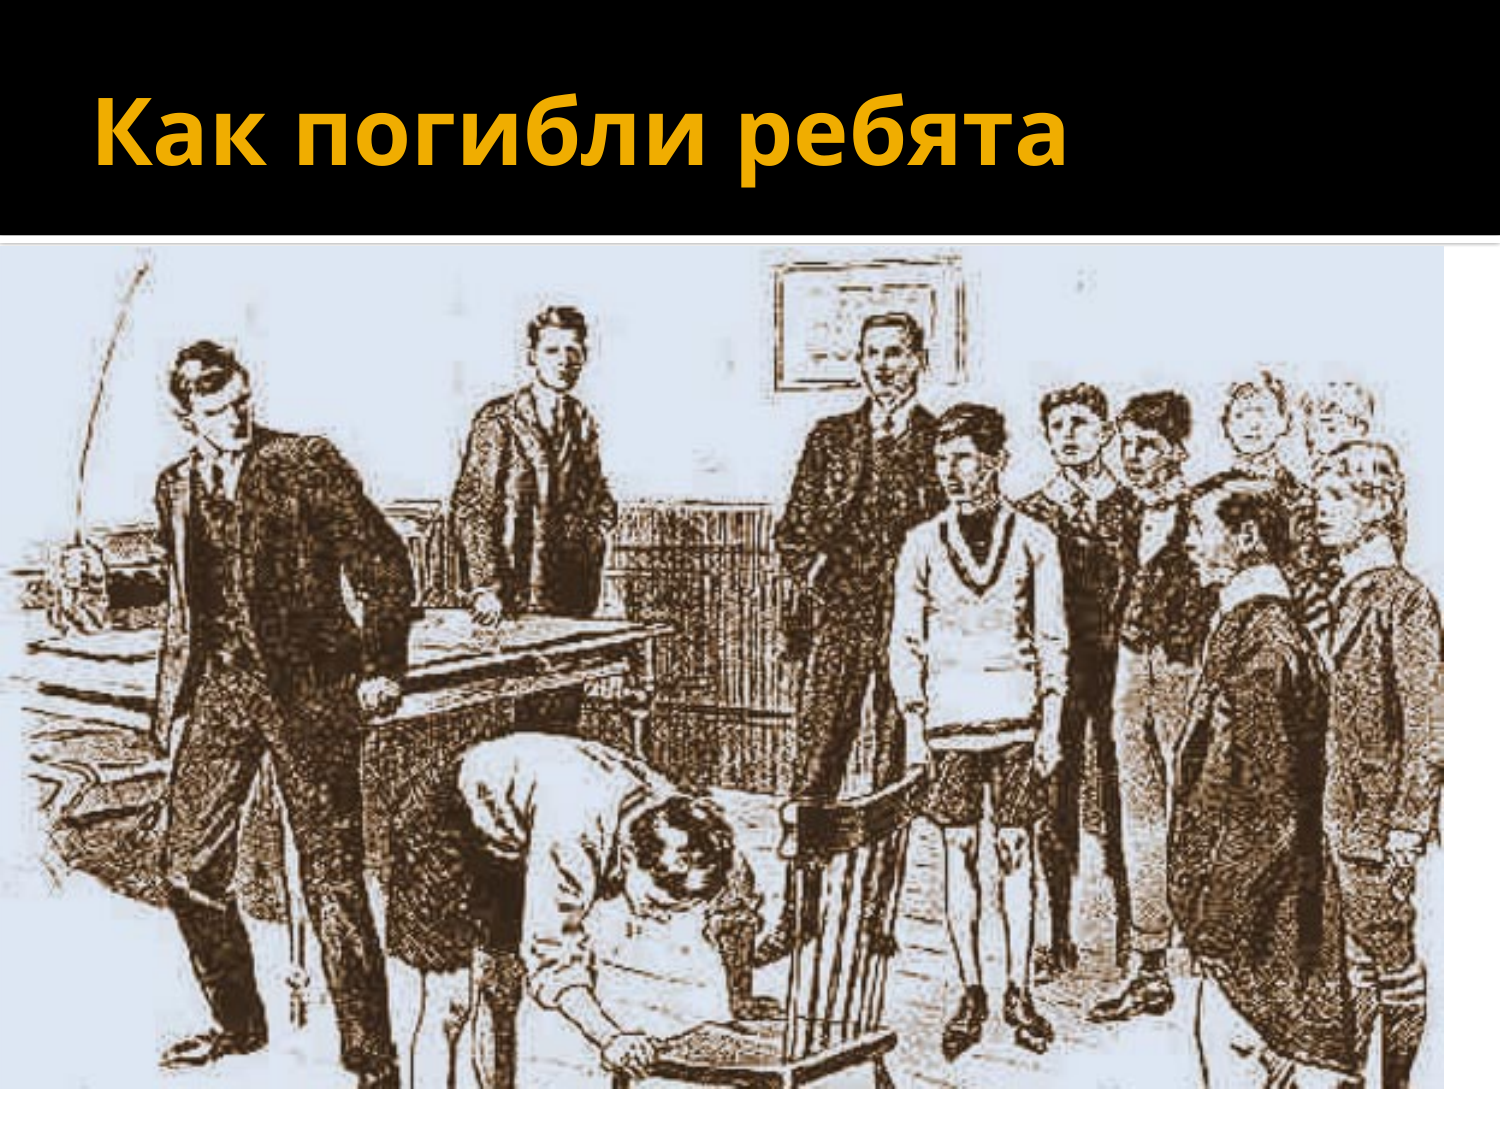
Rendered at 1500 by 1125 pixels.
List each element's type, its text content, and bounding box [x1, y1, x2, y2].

title Как погибли ребята [75, 25, 1425, 231]
picture [0, 246, 1444, 1089]
